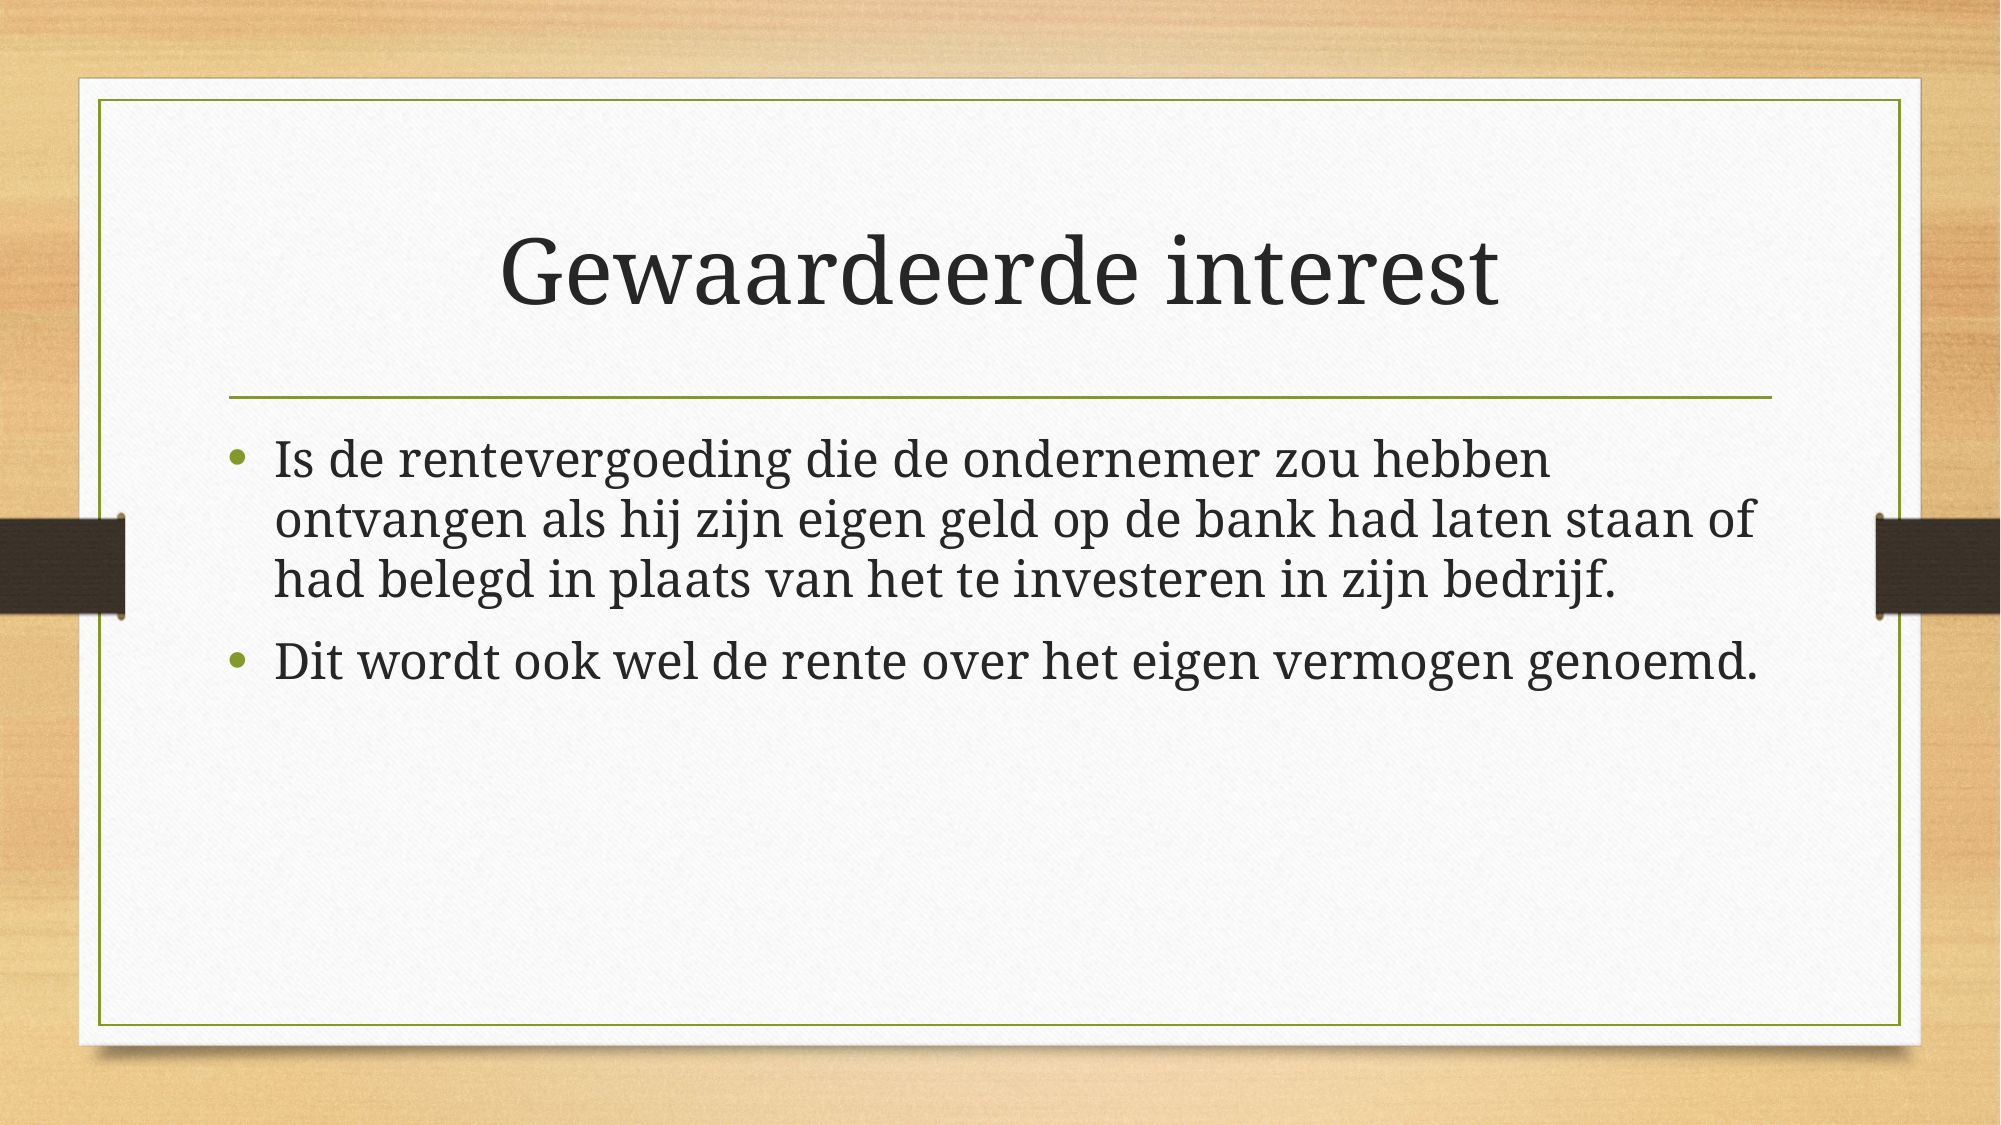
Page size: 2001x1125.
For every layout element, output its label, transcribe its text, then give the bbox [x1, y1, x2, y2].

picture [0, 0, 2001, 1125]
title Gewaardeerde interest [212, 161, 1788, 375]
list Is de rentevergoeding die de ondernemer zou hebben ontvangen als hij zijn eigen geld op de bank had laten staan of had belegd in plaats van het te investeren in zijn bedrijf. Dit wordt ook wel de rente over het eigen vermogen genoemd. [212, 419, 1788, 964]
